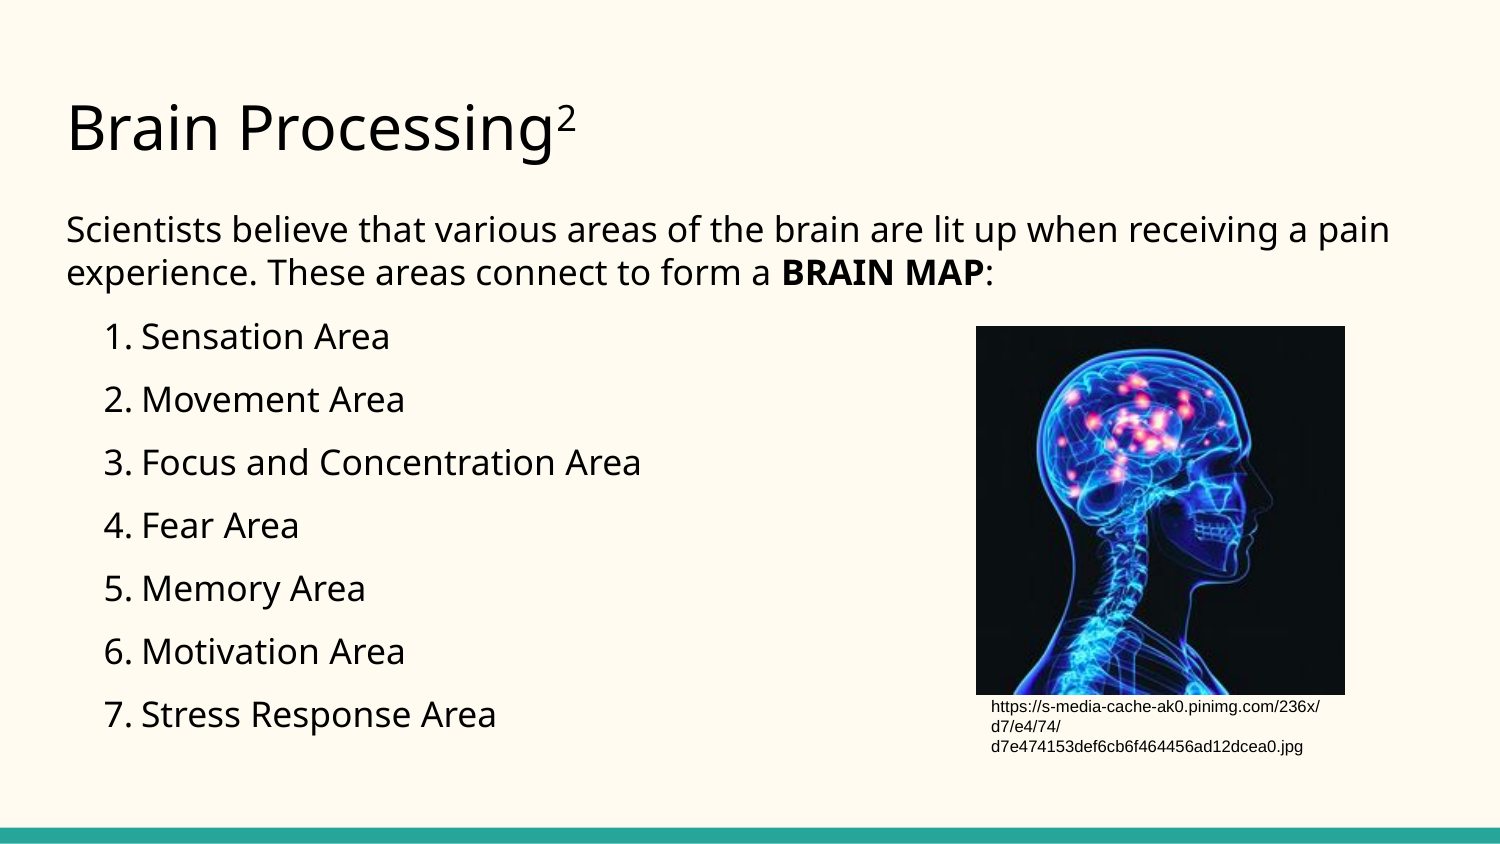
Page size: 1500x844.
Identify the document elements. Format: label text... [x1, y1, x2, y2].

list Scientists believe that various areas of the brain are lit up when receiving a pain experience. These areas connect to form a BRAIN MAP: Sensation Area Movement Area Focus and Concentration Area Fear Area Memory Area Motivation Area Stress Response Area [51, 192, 1449, 750]
picture [975, 326, 1346, 696]
text_box https://s-media-cache-ak0.pinimg.com/236x/d7/e4/74/d7e474153def6cb6f464456ad12dcea0.jpg [976, 704, 1345, 794]
title Brain Processing2 [51, 72, 1449, 174]
